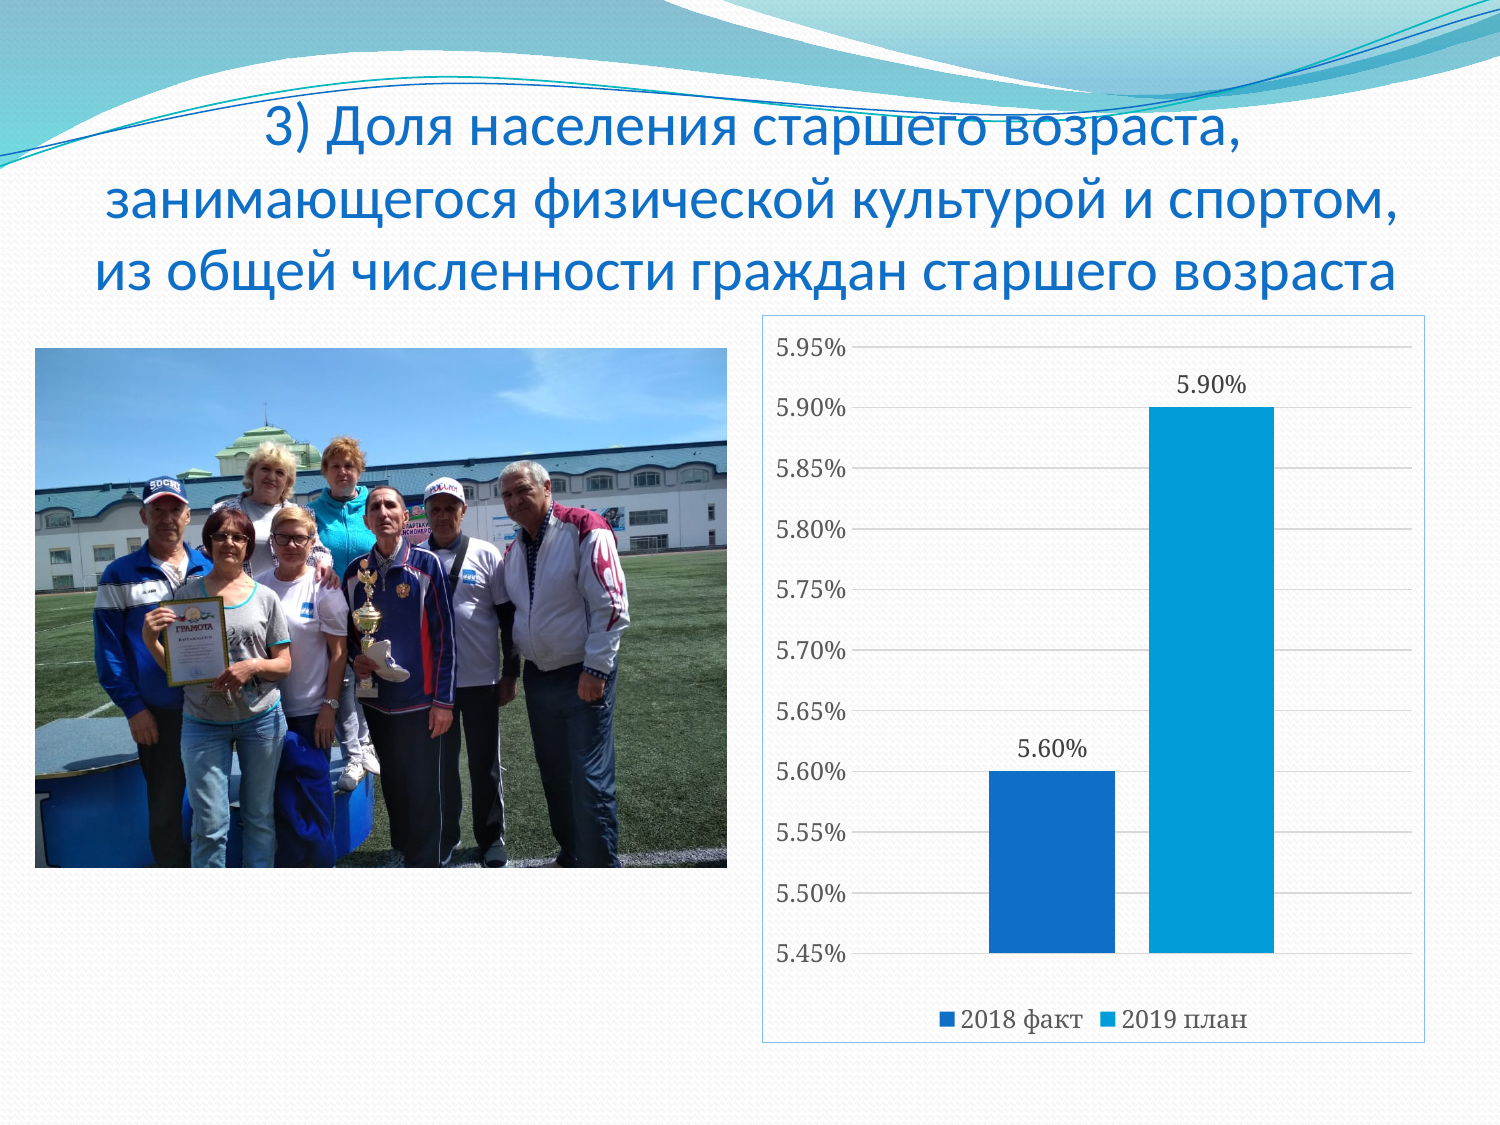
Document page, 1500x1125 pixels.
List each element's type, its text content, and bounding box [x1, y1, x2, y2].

chart [762, 314, 1426, 1043]
title 3) Доля населения старшего возраста, занимающегося физической культурой и спортом, из общей численности граждан старшего возраста [82, 46, 1425, 303]
picture [34, 348, 727, 868]
